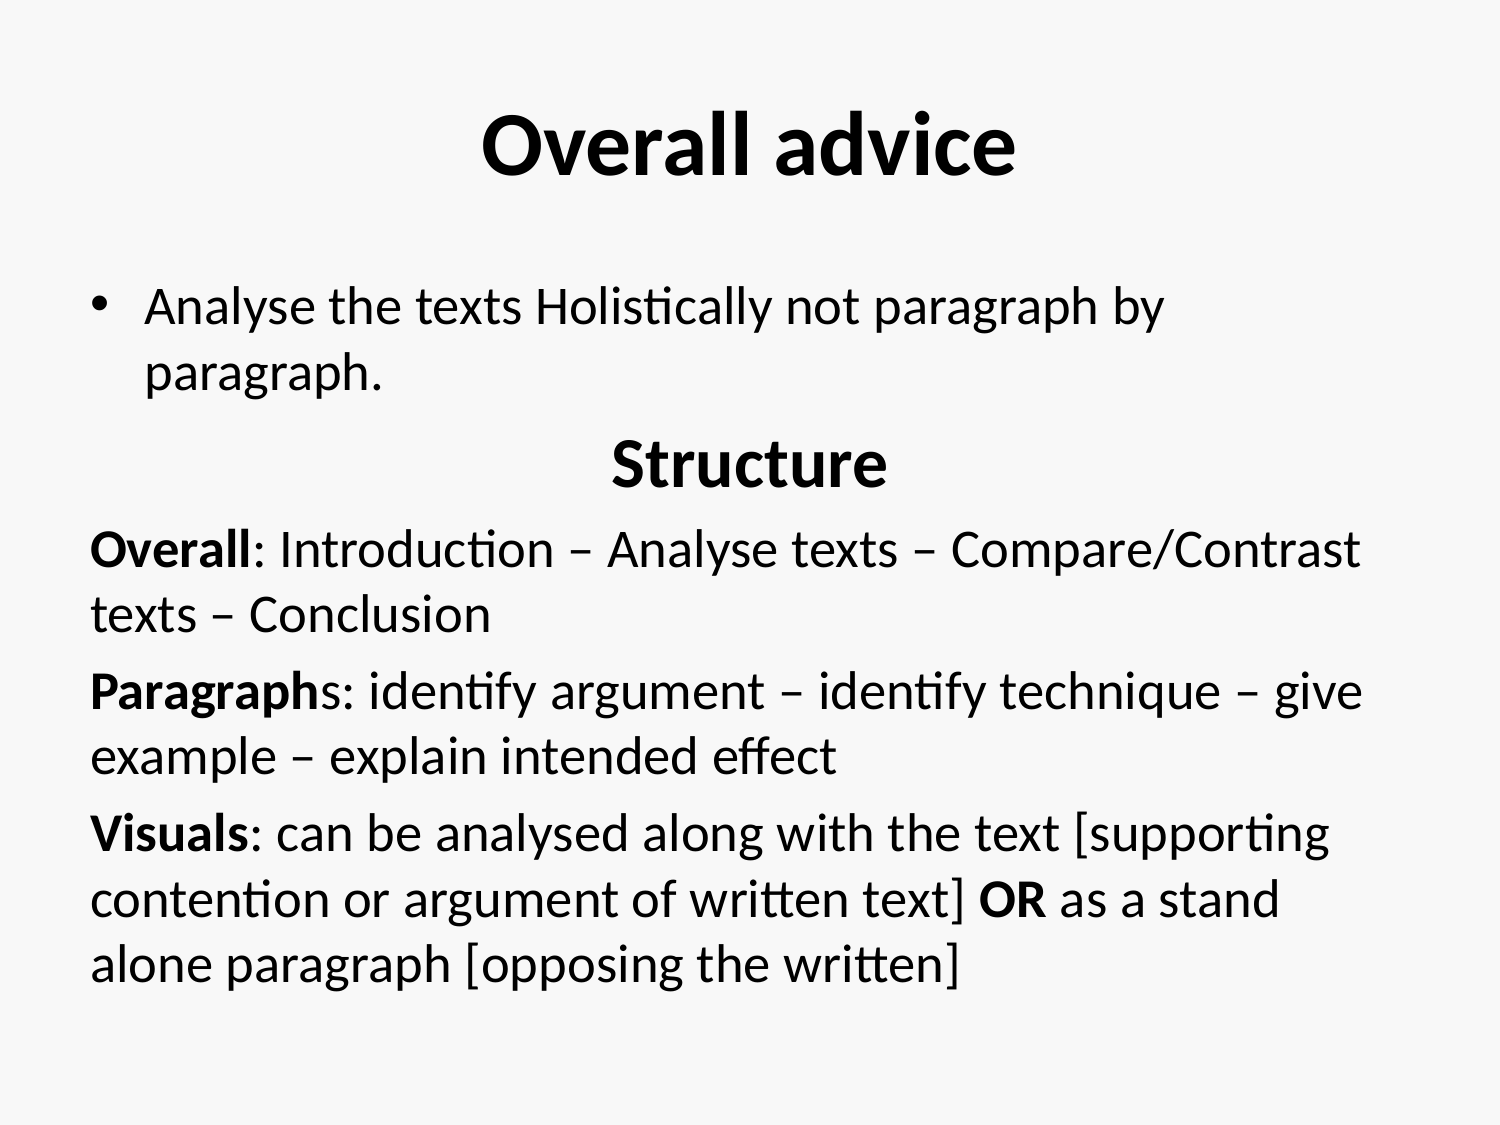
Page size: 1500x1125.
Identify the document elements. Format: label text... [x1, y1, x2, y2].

title Overall advice [75, 45, 1425, 233]
list Analyse the texts Holistically not paragraph by paragraph. Structure Overall: Introduction – Analyse texts – Compare/Contrast texts – Conclusion Paragraphs: identify argument – identify technique – give example – explain intended effect Visuals: can be analysed along with the text [supporting contention or argument of written text] OR as a stand alone paragraph [opposing the written] [75, 262, 1425, 1005]
